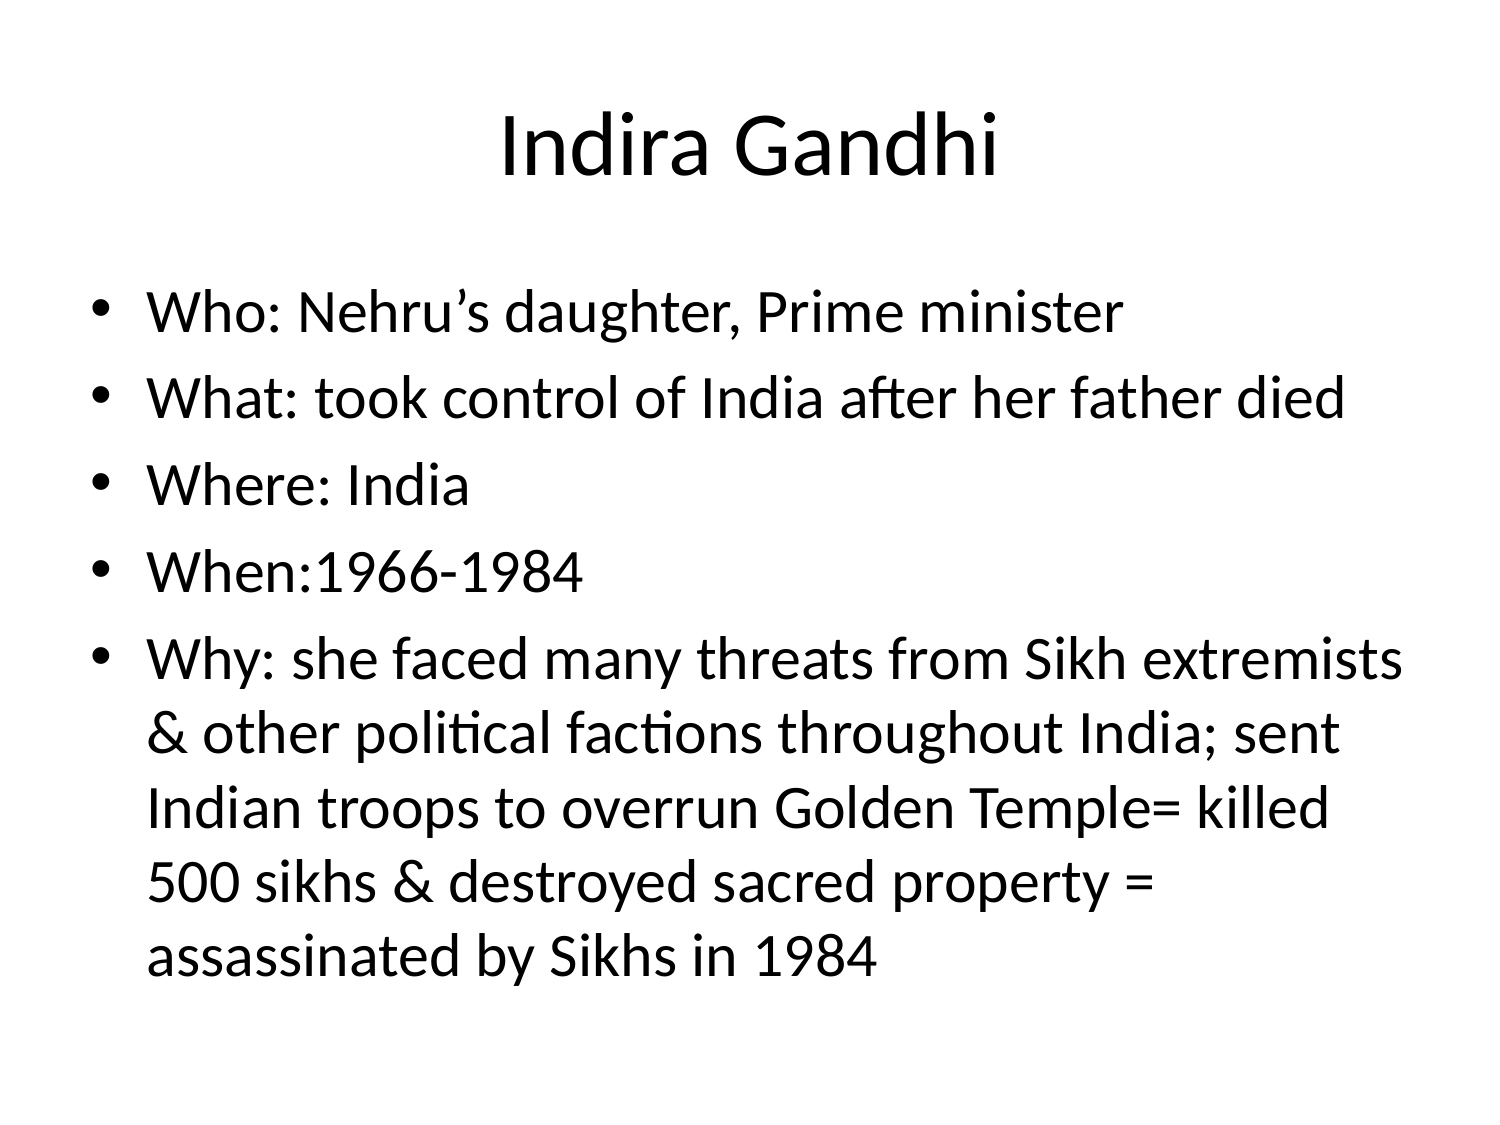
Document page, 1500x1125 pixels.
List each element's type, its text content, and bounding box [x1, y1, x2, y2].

title Indira Gandhi [75, 45, 1425, 233]
list Who: Nehru’s daughter, Prime minister What: took control of India after her father died Where: India When:1966-1984 Why: she faced many threats from Sikh extremists & other political factions throughout India; sent Indian troops to overrun Golden Temple= killed 500 sikhs & destroyed sacred property = assassinated by Sikhs in 1984 [75, 262, 1425, 1005]
